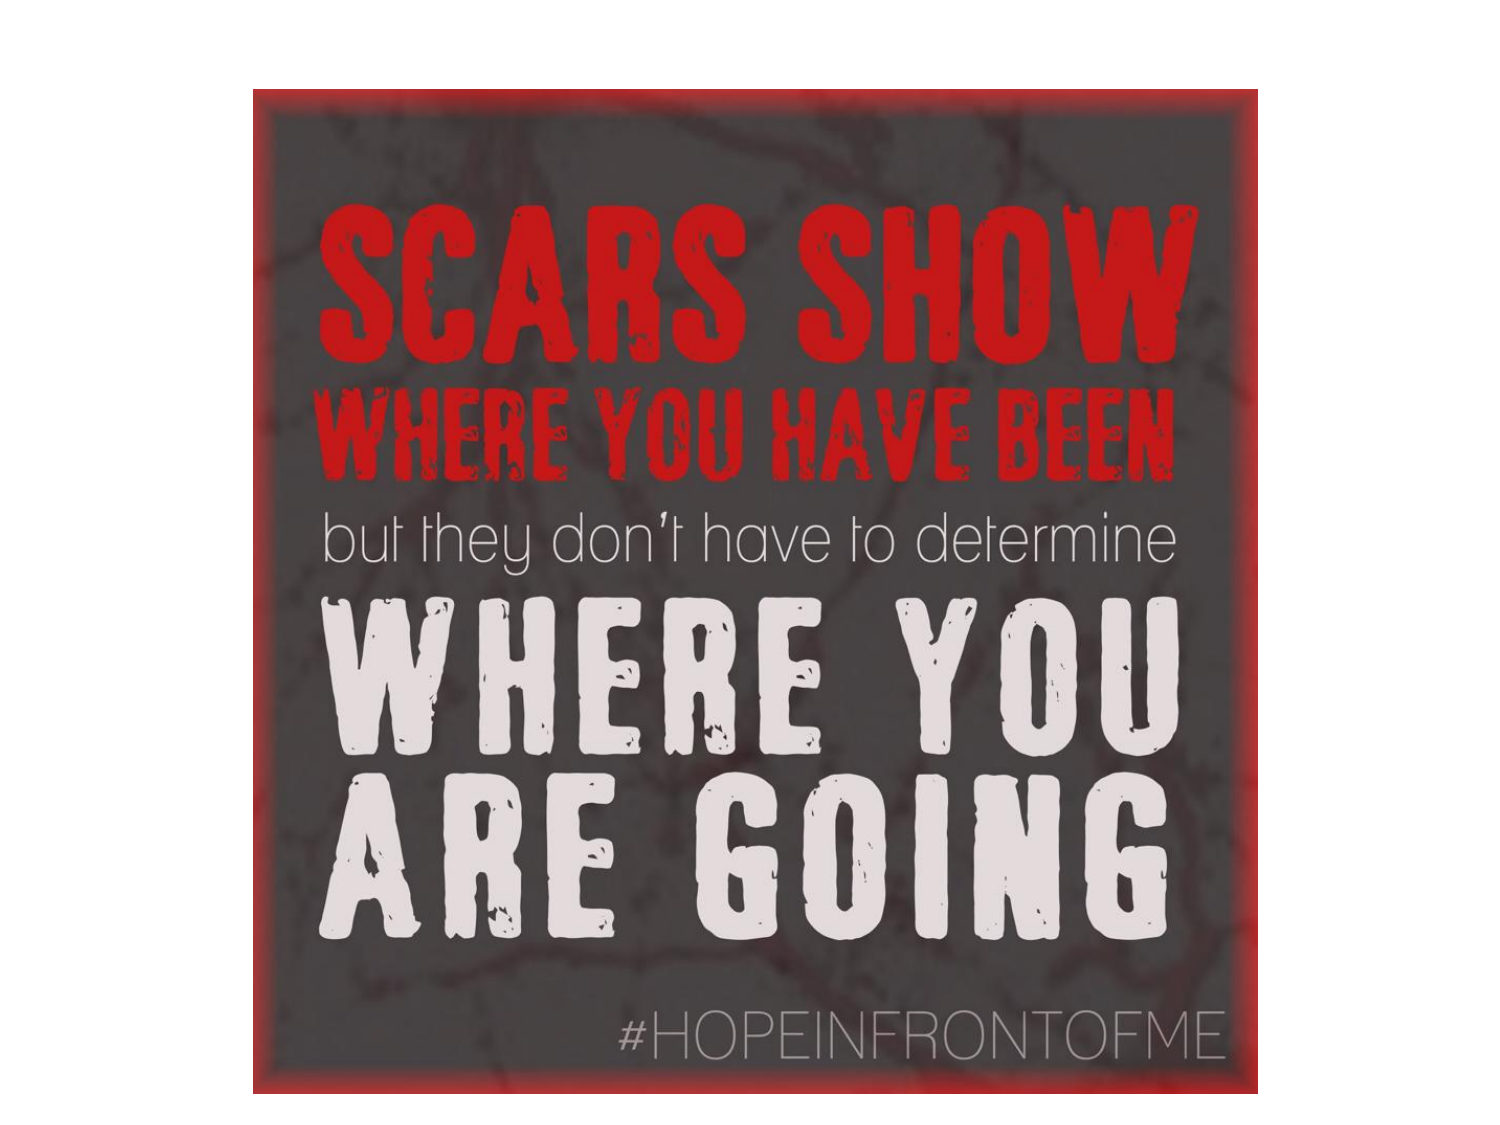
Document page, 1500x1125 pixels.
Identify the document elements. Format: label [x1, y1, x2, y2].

list [253, 89, 1259, 1095]
